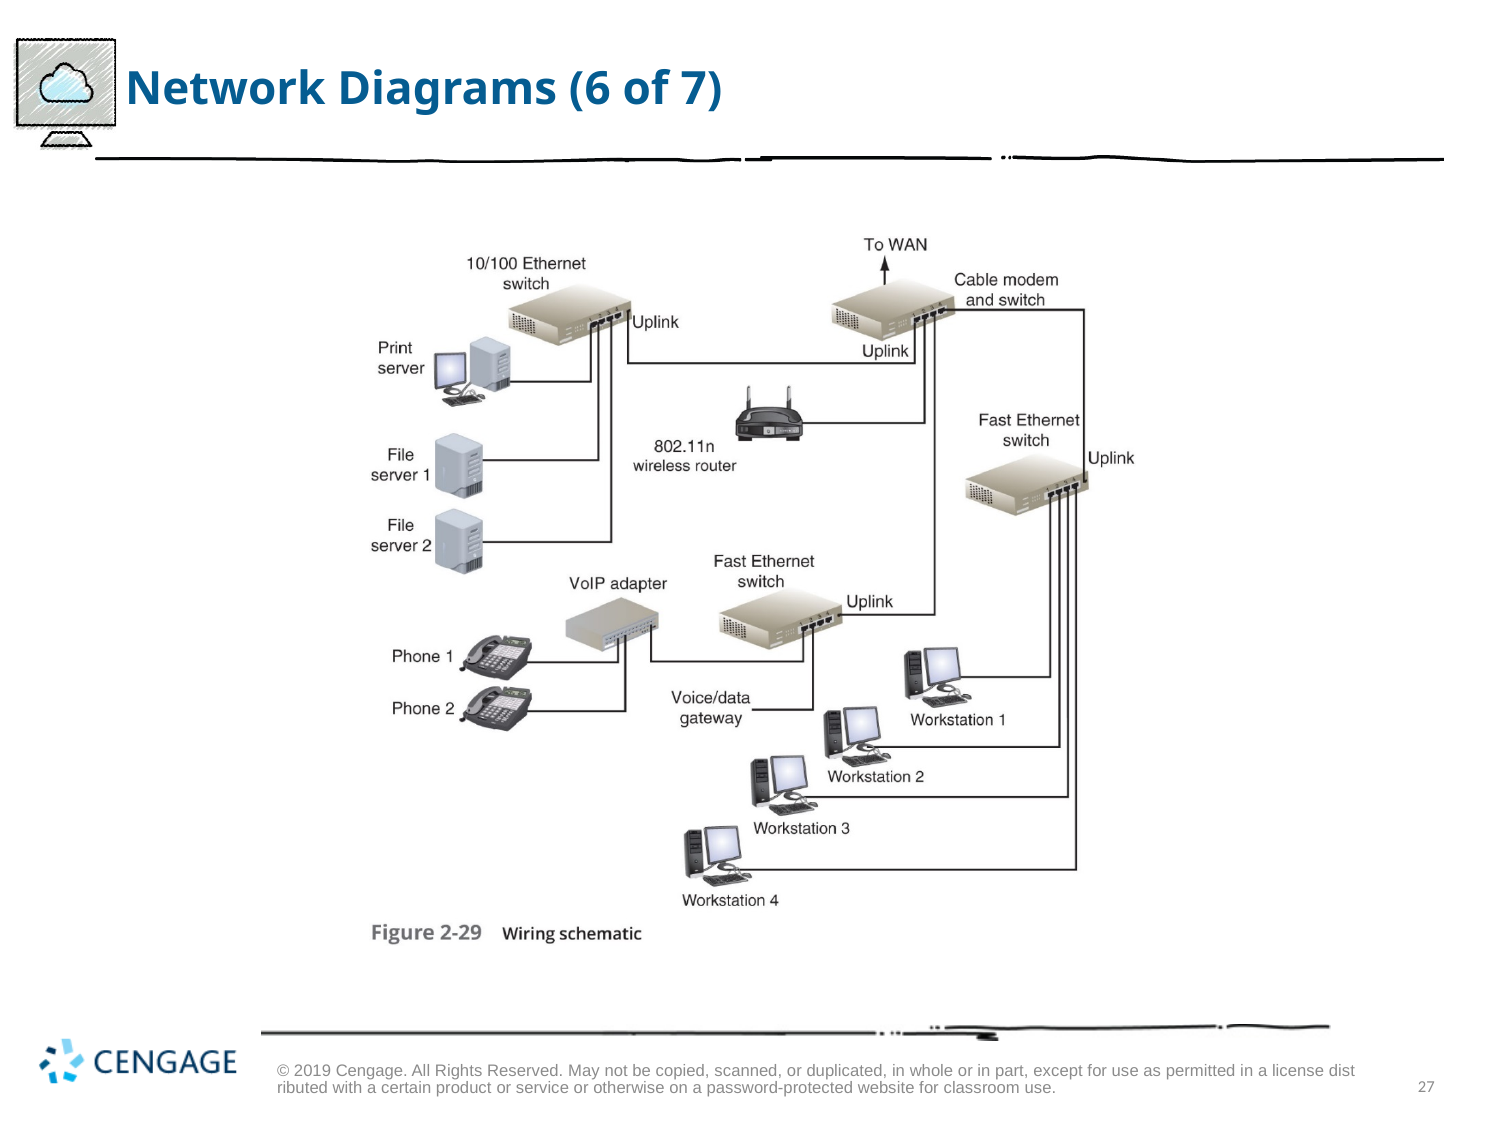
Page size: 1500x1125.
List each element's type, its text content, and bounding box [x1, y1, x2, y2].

footer © 2019 Cengage. All Rights Reserved. May not be copied, scanned, or duplicated, in whole or in part, except for use as permitted in a license distributed with a certain product or service or otherwise on a password-protected website for classroom use. [262, 1050, 1375, 1091]
picture [369, 236, 1136, 946]
picture [19, 1025, 249, 1096]
title Network Diagrams (6 of 7) [125, 66, 1442, 116]
picture [261, 1024, 1331, 1041]
picture [13, 36, 117, 151]
picture [95, 155, 1444, 163]
